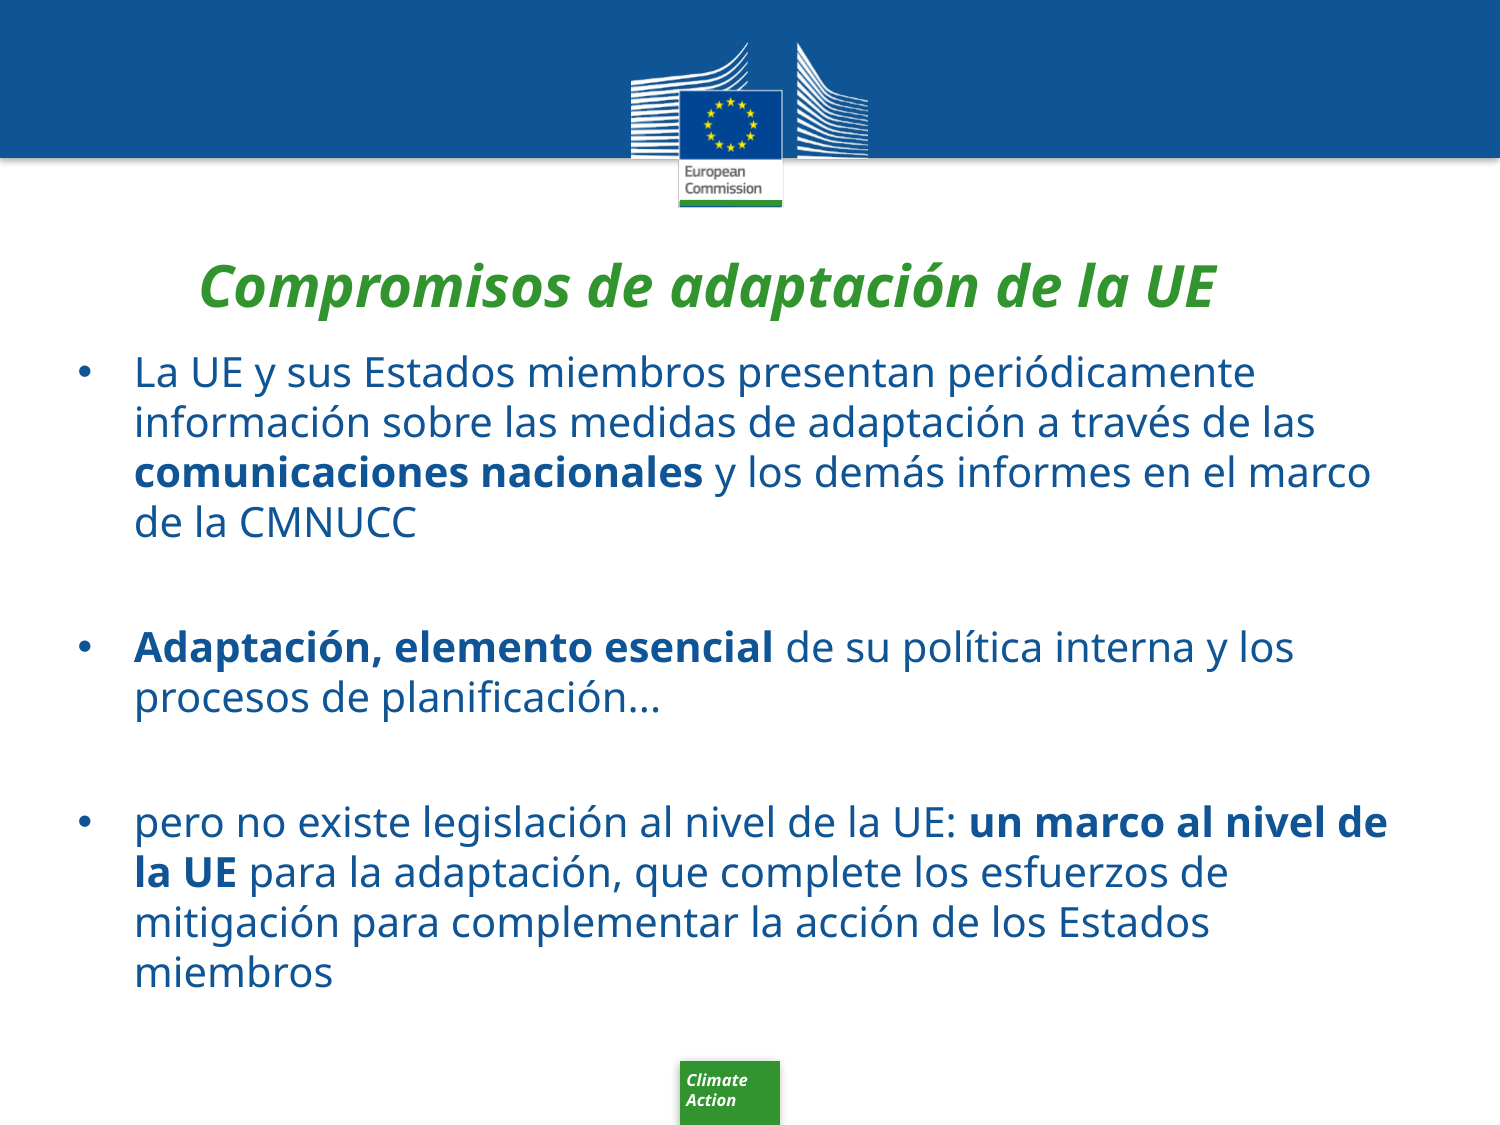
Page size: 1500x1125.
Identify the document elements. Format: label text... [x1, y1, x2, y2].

title Compromisos de adaptación de la UE [0, 206, 1416, 361]
list La UE y sus Estados miembros presentan periódicamente información sobre las medidas de adaptación a través de las comunicaciones nacionales y los demás informes en el marco de la CMNUCC Adaptación, elemento esencial de su política interna y los procesos de planificación... pero no existe legislación al nivel de la UE: un marco al nivel de la UE para la adaptación, que complete los esfuerzos de mitigación para complementar la acción de los Estados miembros [62, 338, 1435, 1087]
picture [631, 42, 868, 206]
